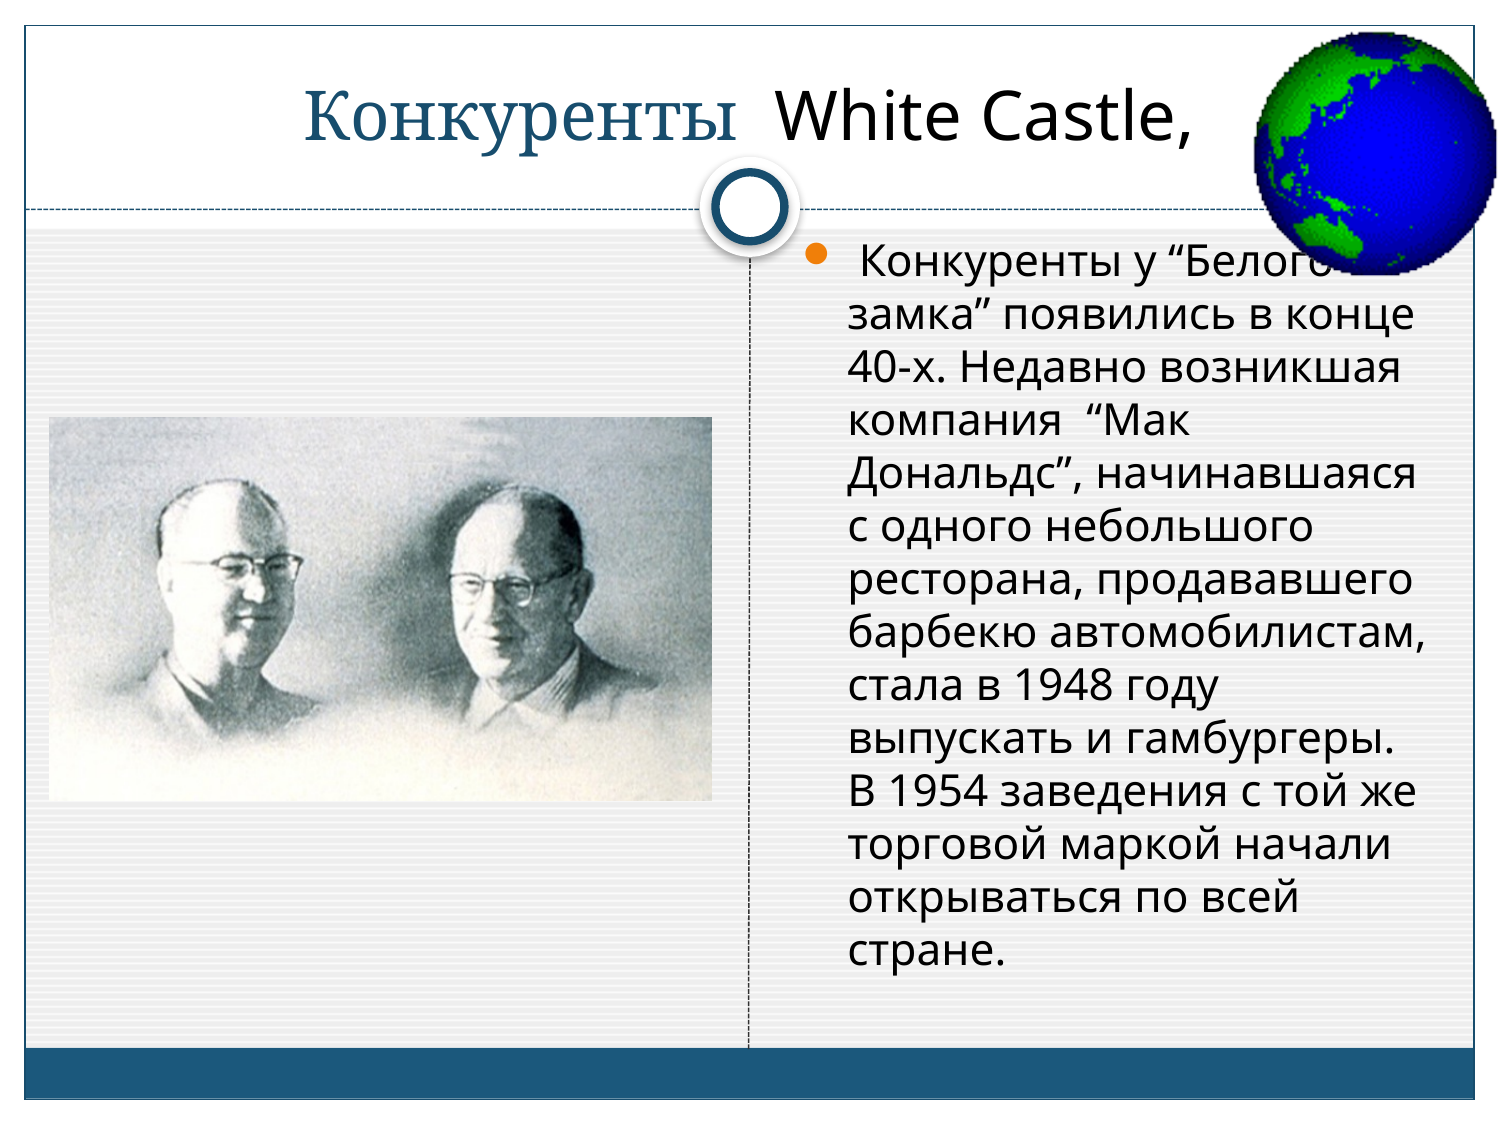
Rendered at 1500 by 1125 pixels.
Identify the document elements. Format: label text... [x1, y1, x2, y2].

picture [1251, 30, 1500, 280]
title Конкуренты White Castle, [49, 37, 1245, 162]
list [49, 417, 713, 801]
list Конкуренты у “Белого замка” появились в конце 40-х. Недавно возникшая компания “Мак Дональдс”, начинавшаяся с одного небольшого ресторана, продававшего барбекю автомобилистам, стала в 1948 году выпускать и гамбургеры. В 1954 заведения с той же торговой маркой начали открываться по всей стране. [787, 224, 1450, 993]
